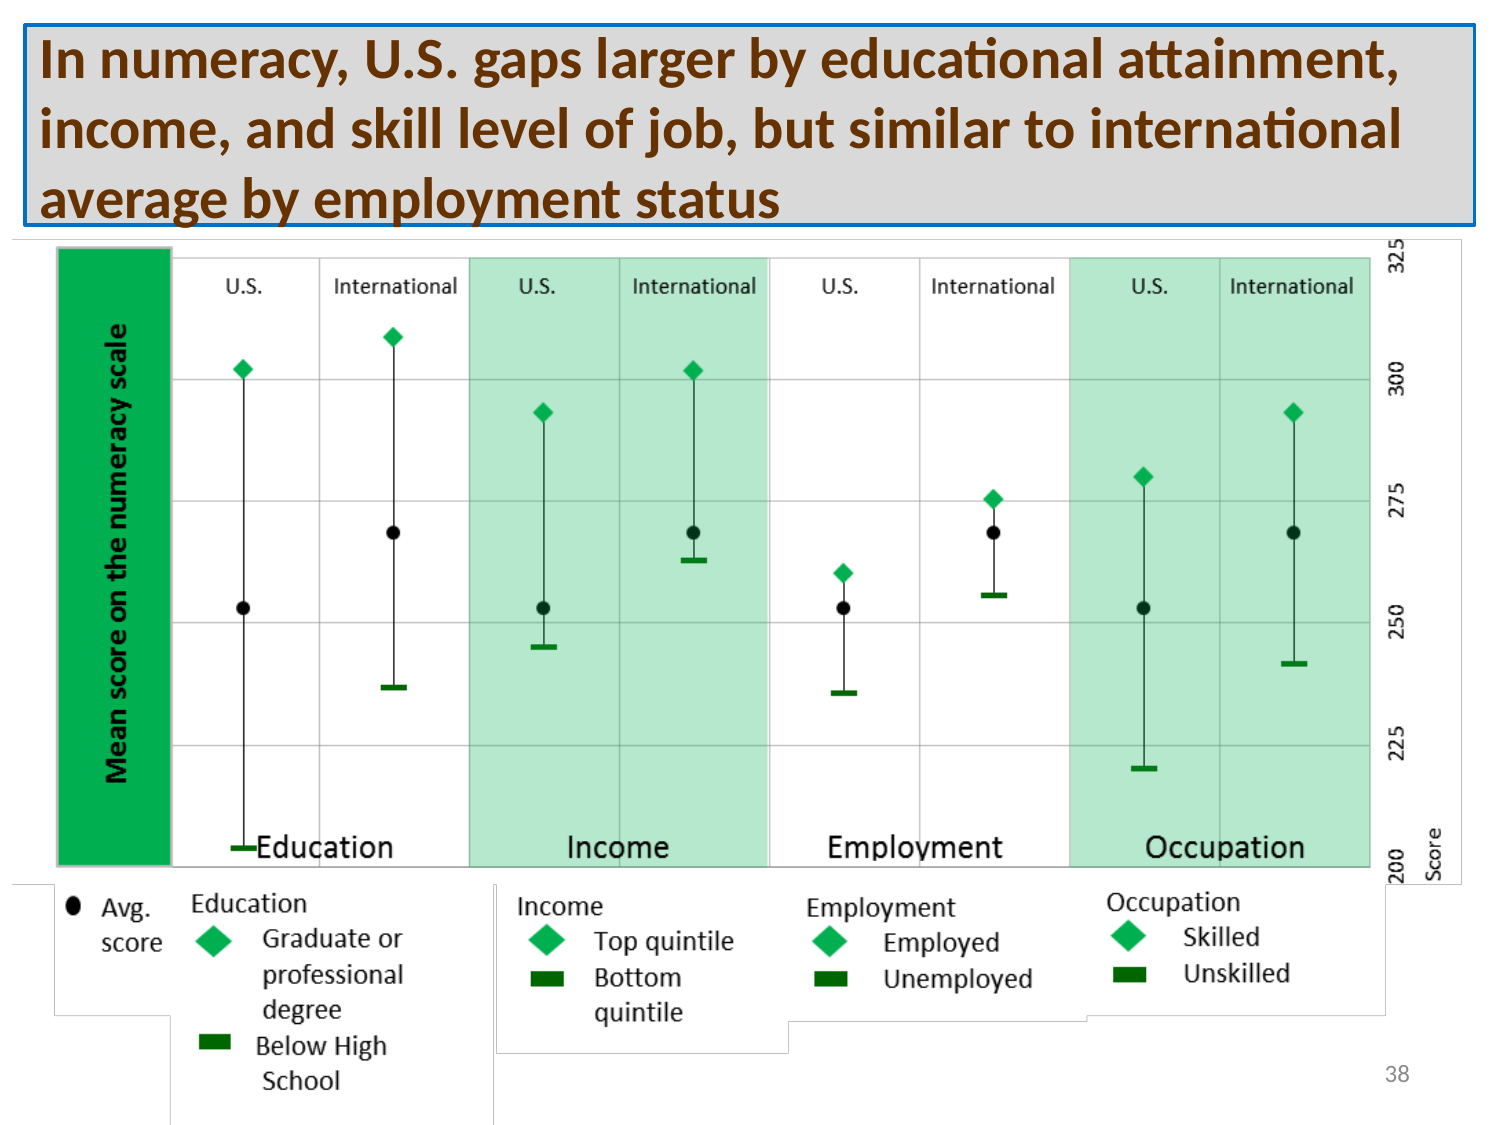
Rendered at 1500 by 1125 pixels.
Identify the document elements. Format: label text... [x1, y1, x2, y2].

picture [12, 238, 1463, 1125]
text_box In numeracy, U.S. gaps larger by educational attainment, income, and skill level of job, but similar to international average by employment status [24, 24, 1475, 225]
